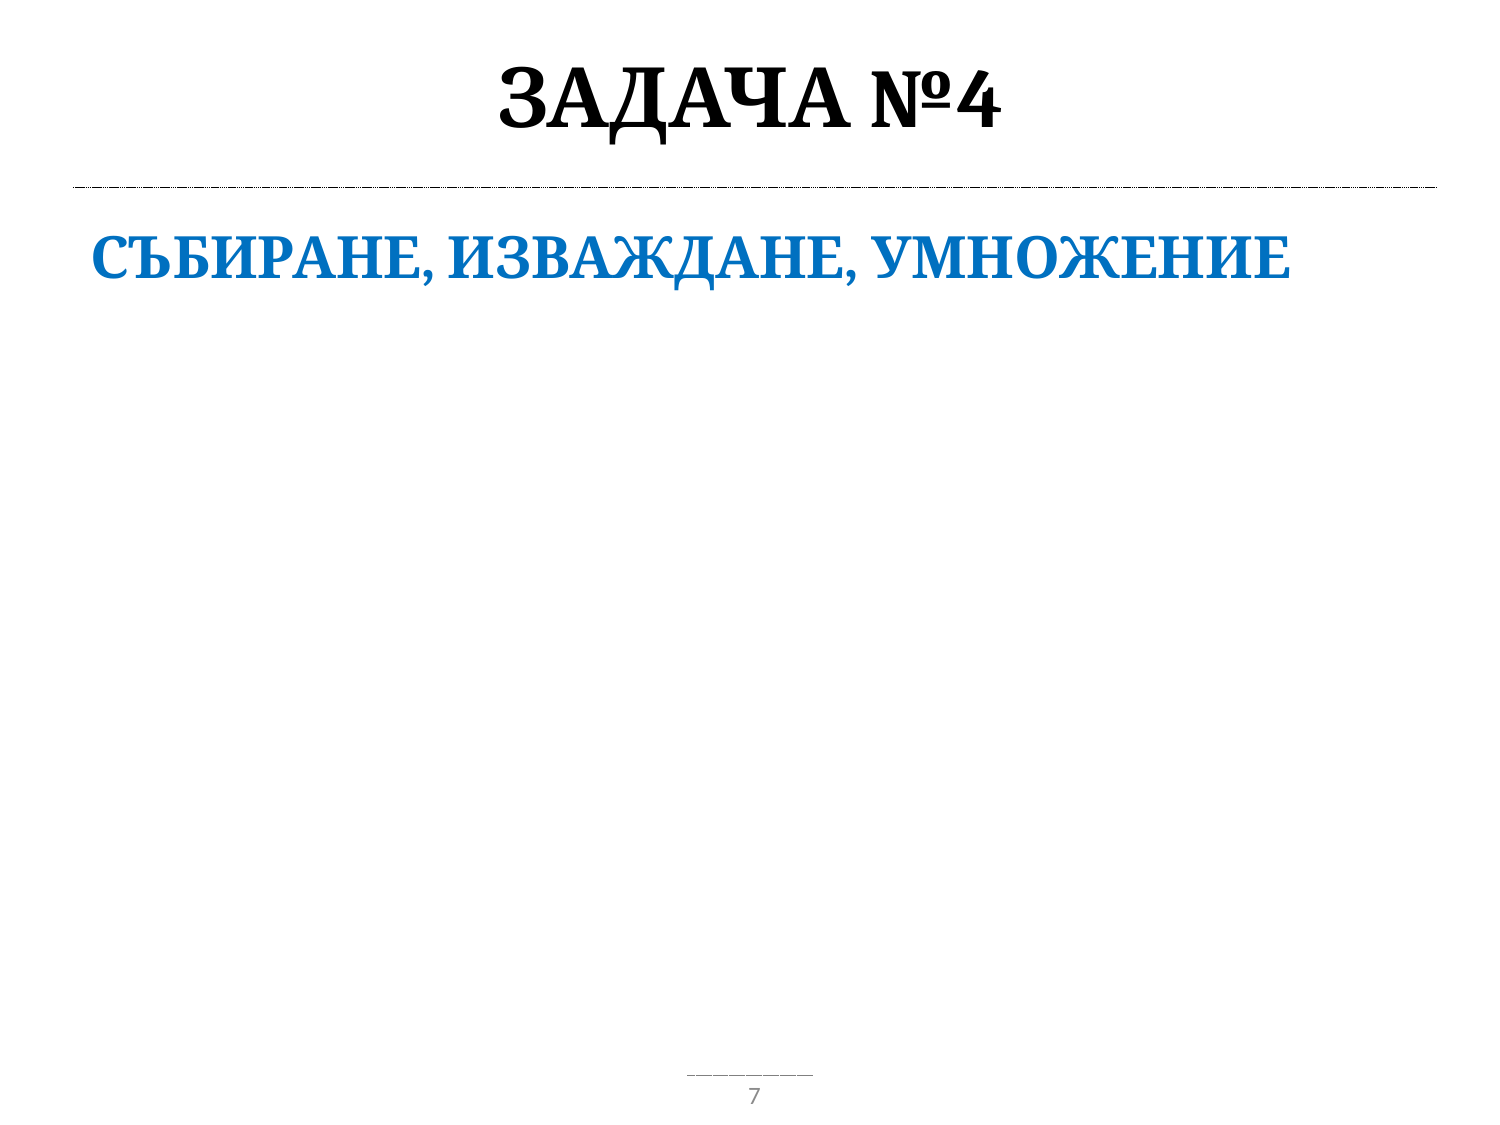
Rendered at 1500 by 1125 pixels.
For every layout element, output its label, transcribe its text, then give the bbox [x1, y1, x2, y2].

slide_number 7 [579, 1065, 930, 1125]
title Задача №4 [0, 0, 1500, 188]
